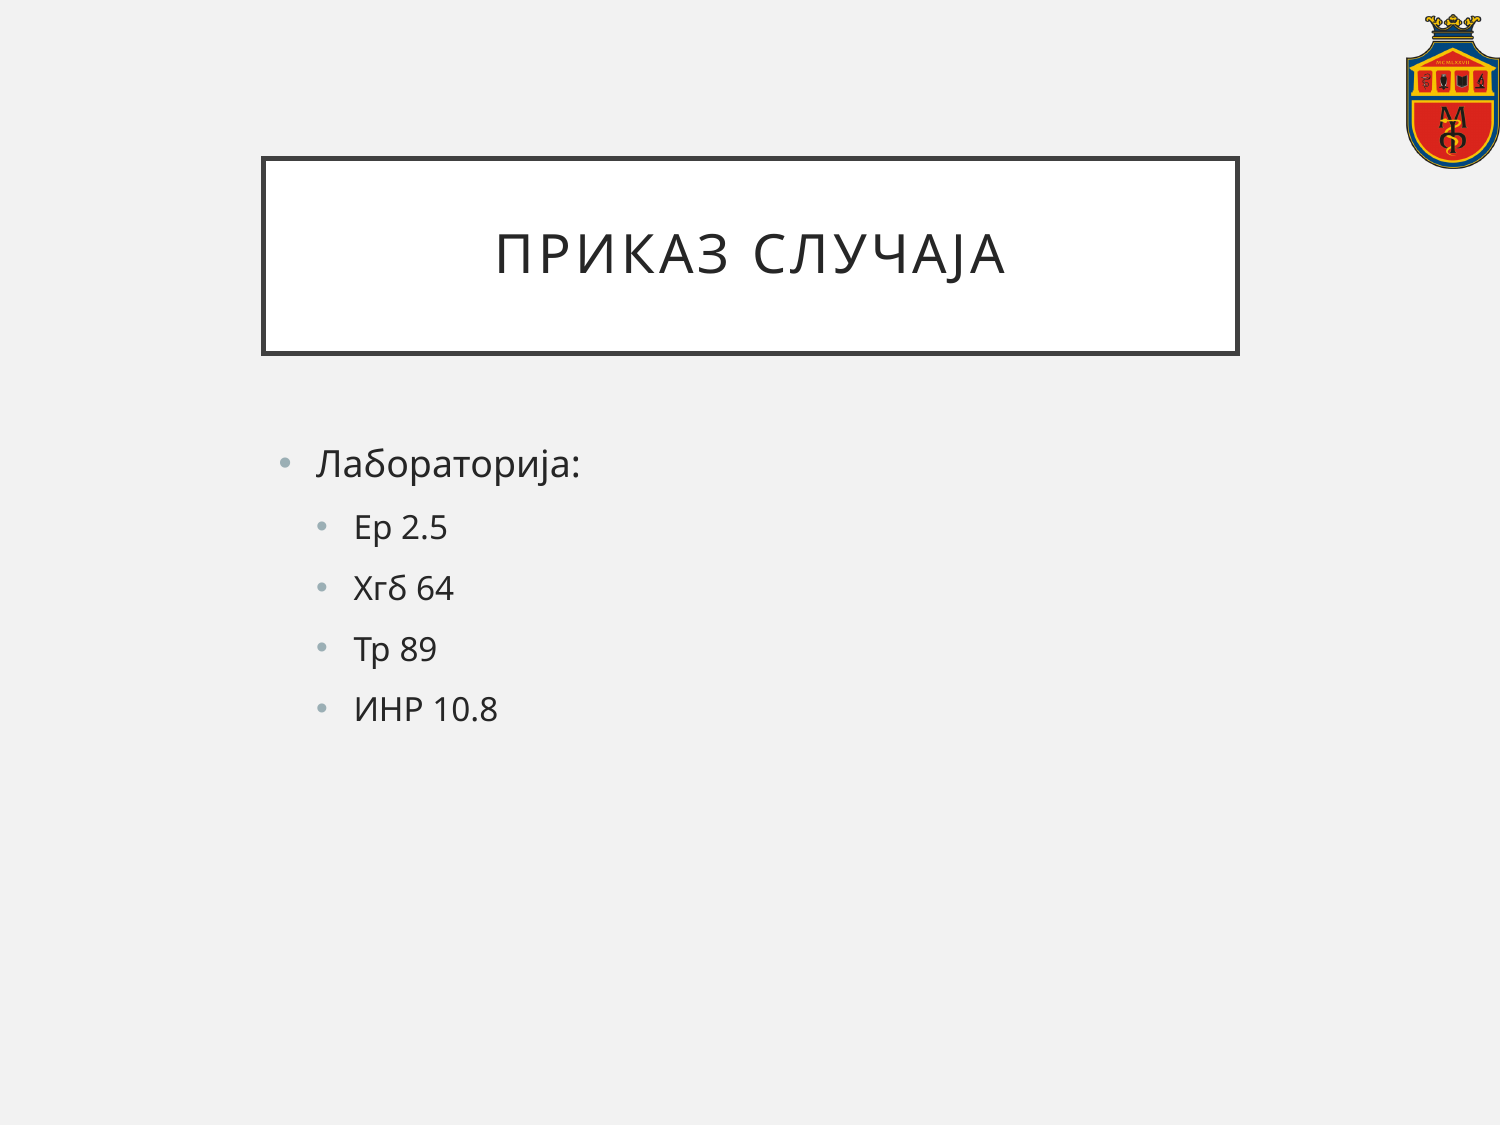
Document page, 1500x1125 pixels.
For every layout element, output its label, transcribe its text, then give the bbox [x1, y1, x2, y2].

picture [1406, 14, 1500, 169]
list Лабораторија: Ер 2.5 Хгб 64 Тр 89 ИНР 10.8 [263, 432, 1238, 942]
title Приказ случаја [261, 156, 1240, 356]
